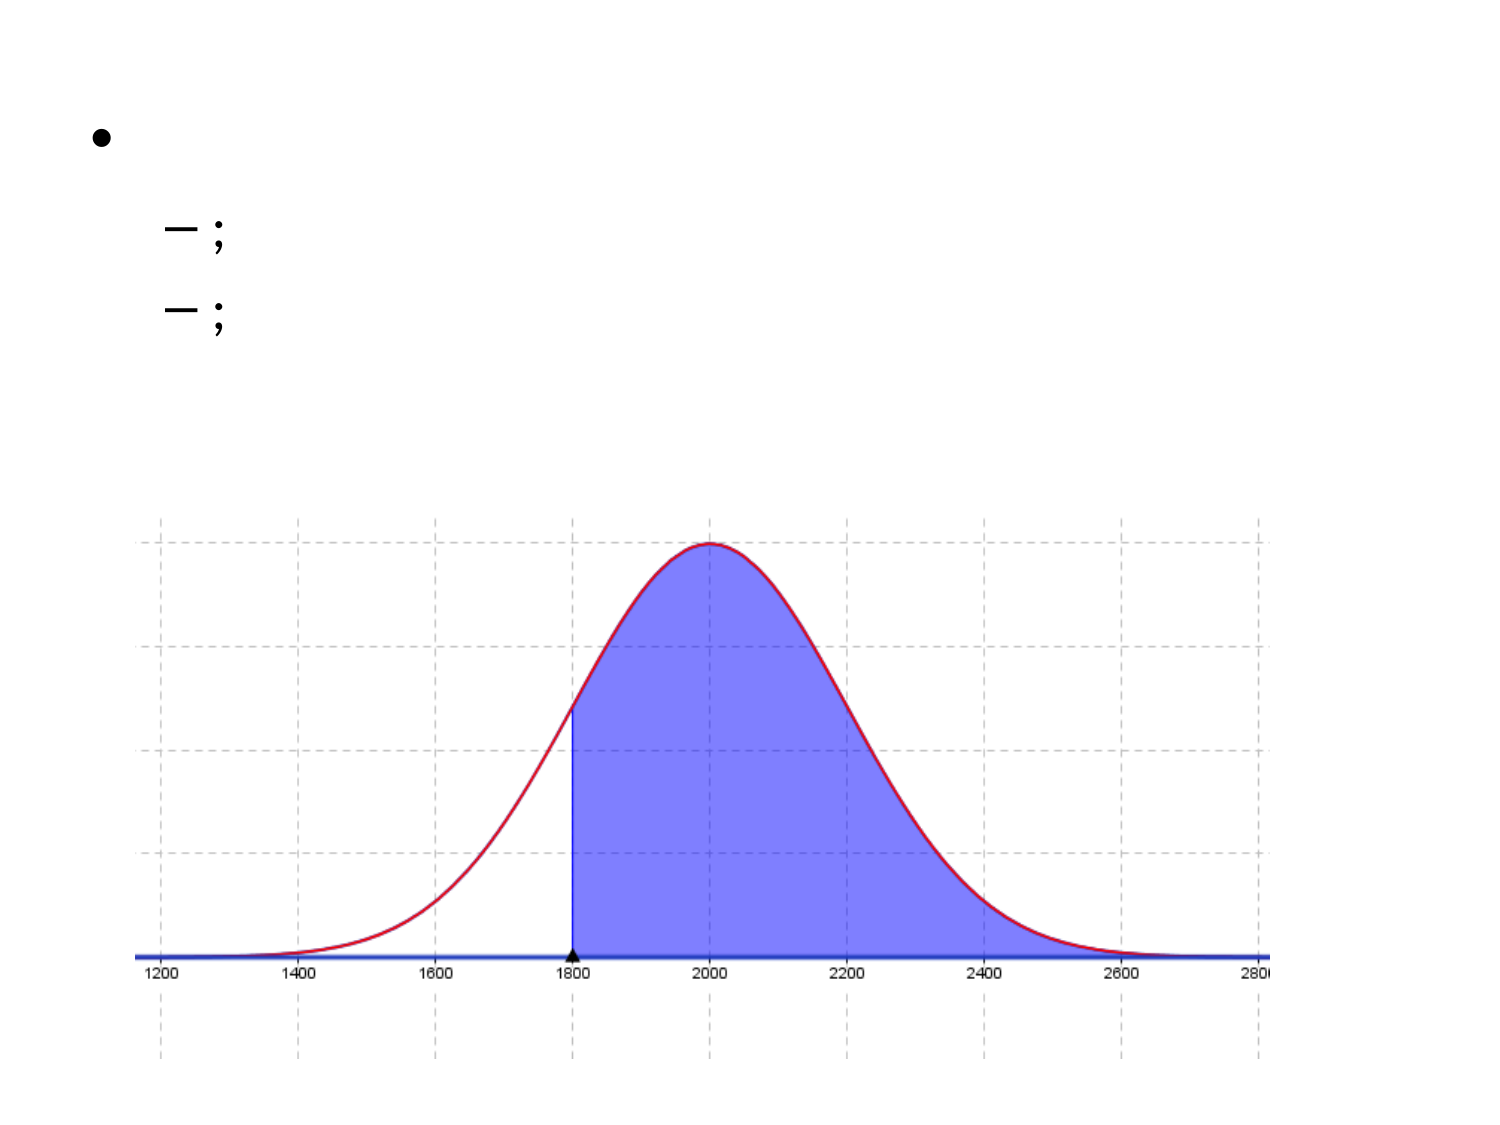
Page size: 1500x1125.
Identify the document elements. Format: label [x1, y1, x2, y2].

picture [135, 514, 1270, 1059]
